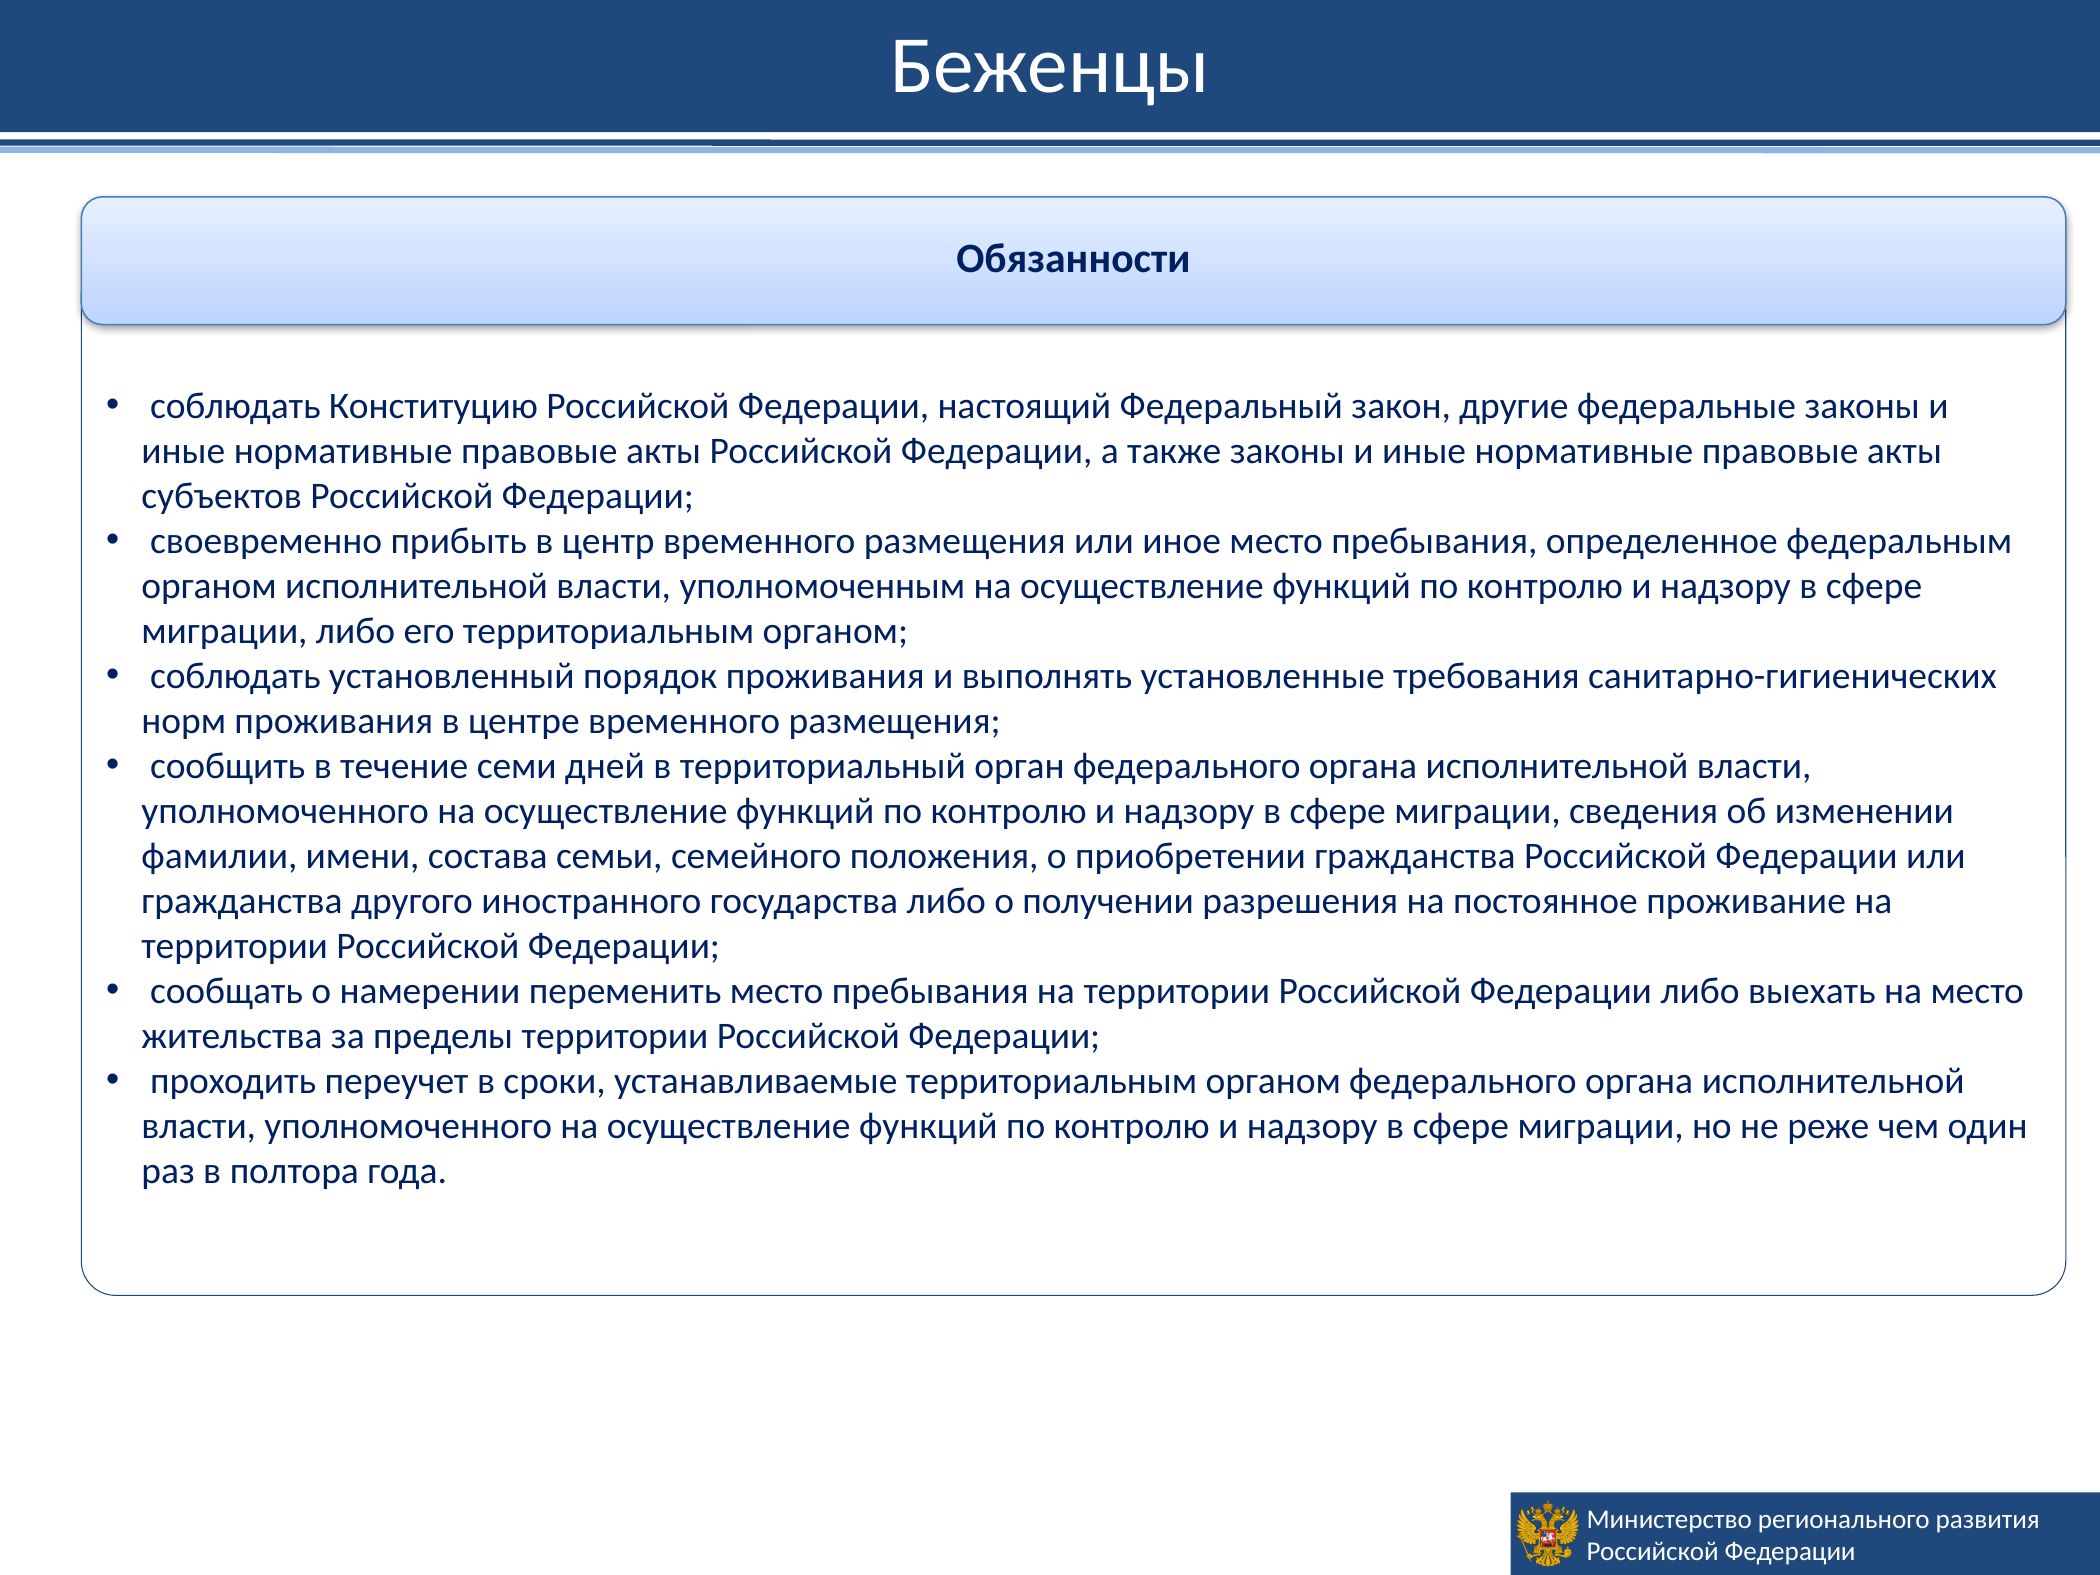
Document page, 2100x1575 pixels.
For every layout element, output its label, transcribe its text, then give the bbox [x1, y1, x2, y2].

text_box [81, 196, 2067, 1296]
text_box Беженцы [0, 0, 2100, 134]
picture [1516, 1500, 1579, 1567]
